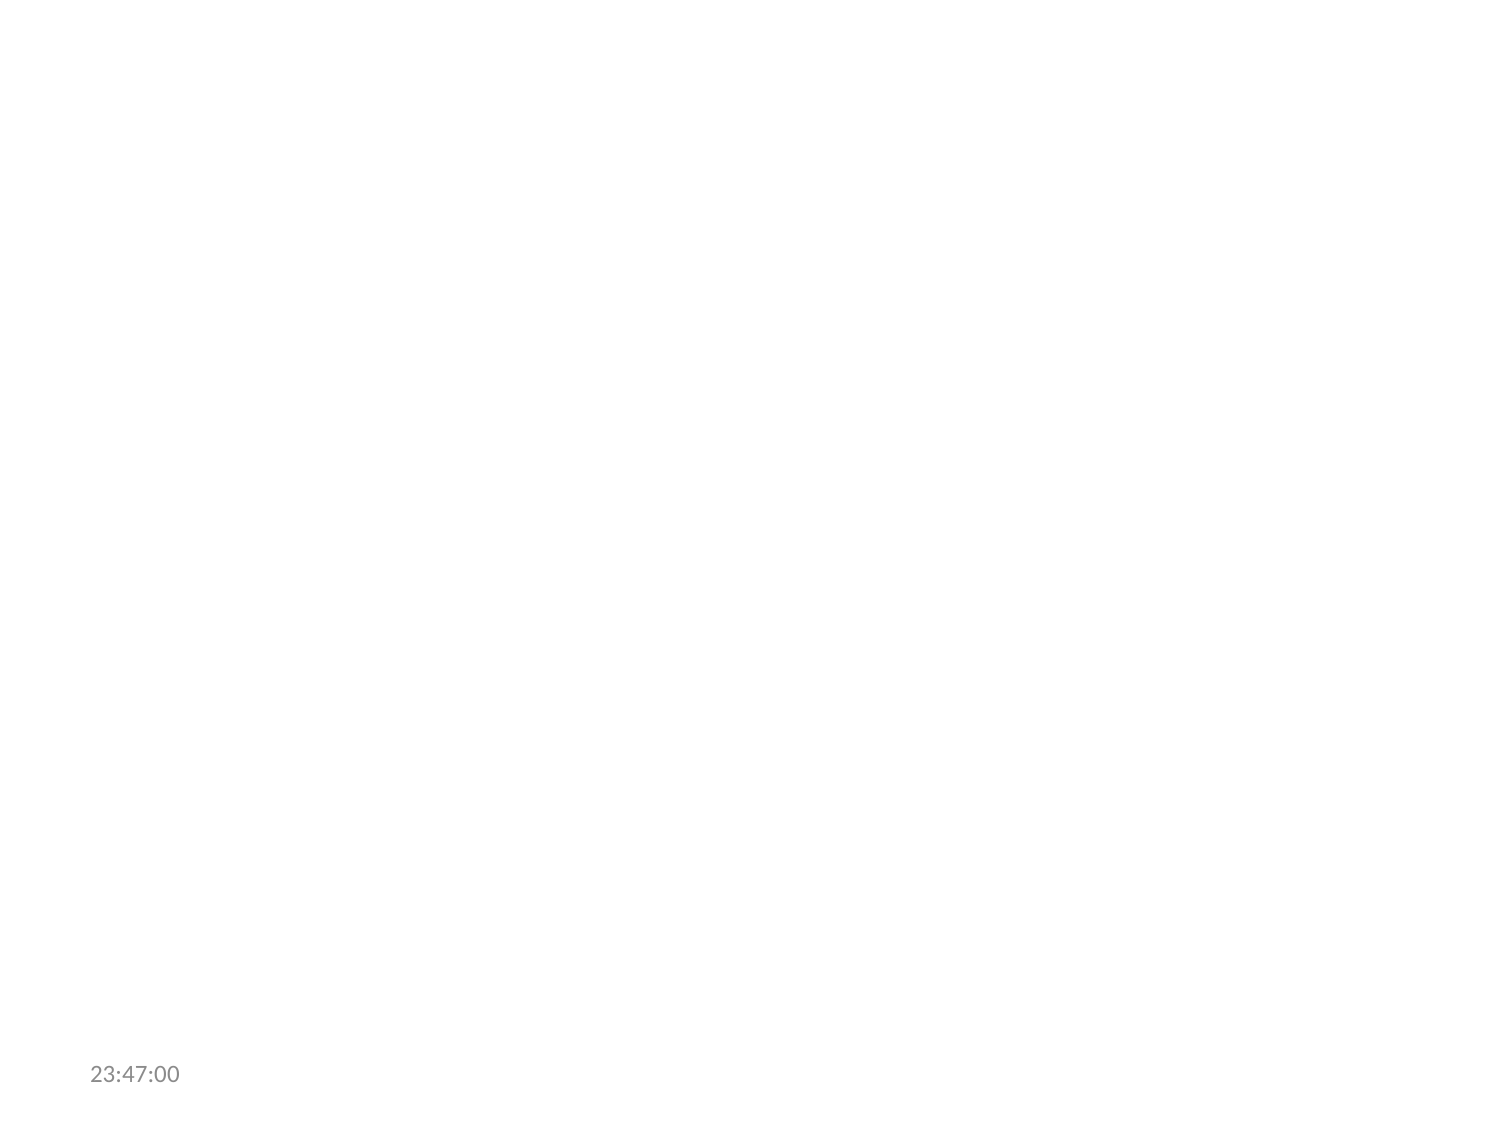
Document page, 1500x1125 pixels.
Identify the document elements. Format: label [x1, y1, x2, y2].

slide_number [75, 1042, 425, 1103]
